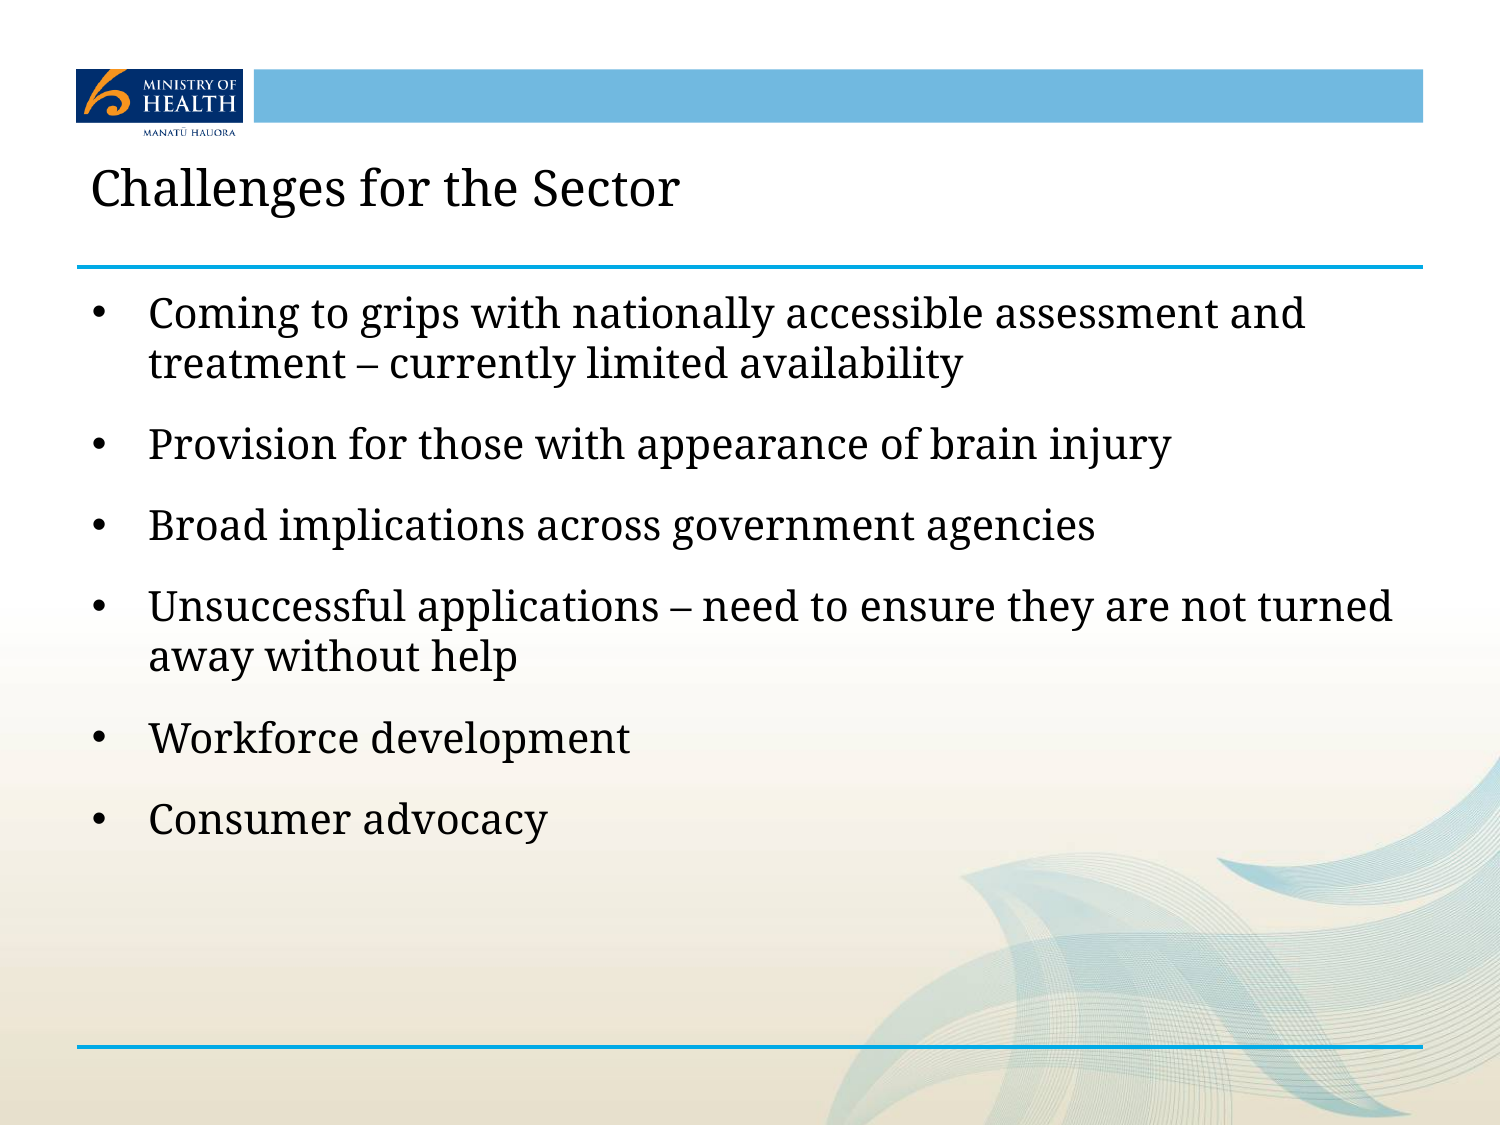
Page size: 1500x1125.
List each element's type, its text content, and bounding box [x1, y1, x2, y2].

picture [76, 69, 243, 136]
list Coming to grips with nationally accessible assessment and treatment – currently limited availability Provision for those with appearance of brain injury Broad implications across government agencies Unsuccessful applications – need to ensure they are not turned away without help Workforce development Consumer advocacy [76, 278, 1427, 1022]
picture [0, 350, 1500, 1125]
title Challenges for the Sector [75, 149, 1425, 279]
